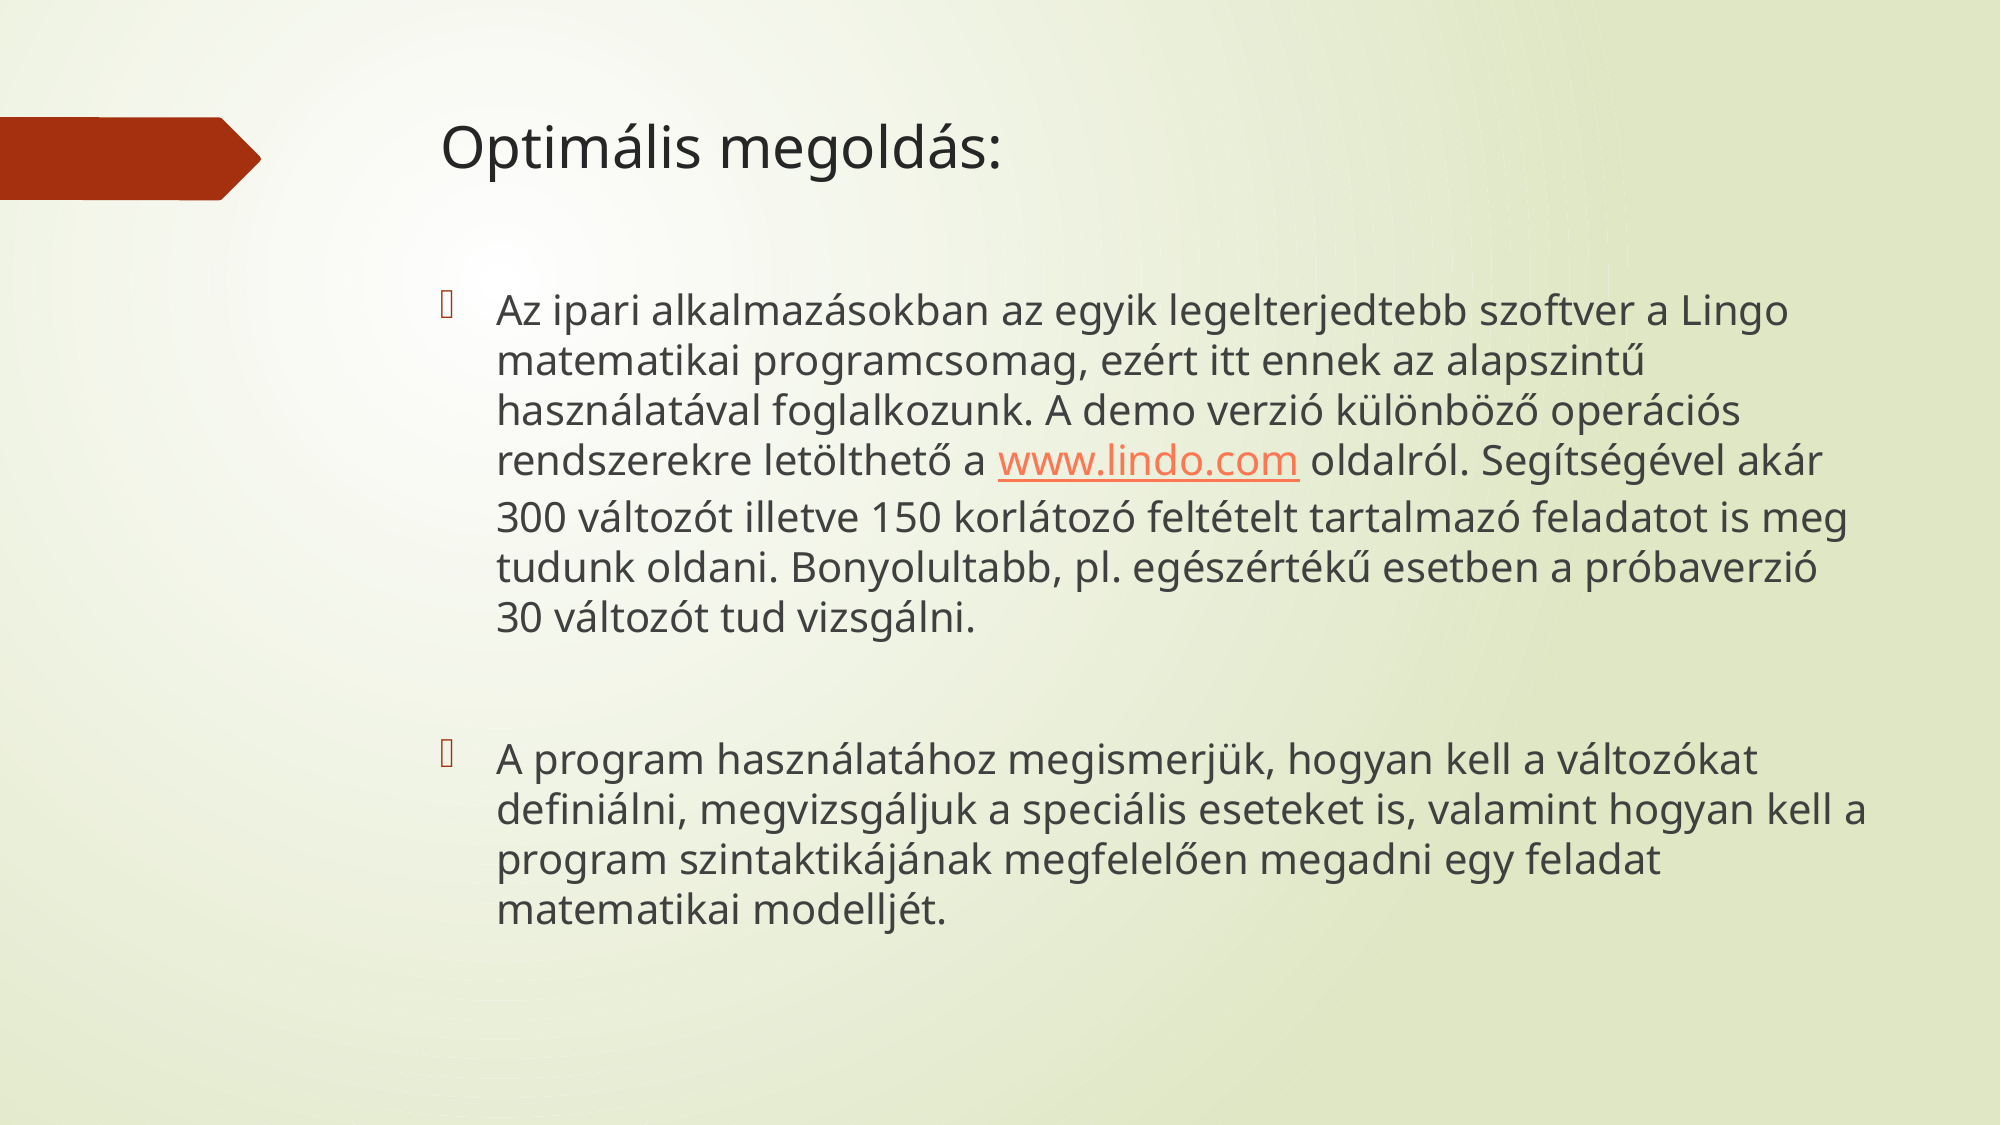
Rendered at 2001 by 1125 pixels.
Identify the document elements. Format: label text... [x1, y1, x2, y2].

title Optimális megoldás: [425, 102, 1888, 276]
list Az ipari alkalmazásokban az egyik legelterjedtebb szoftver a Lingo matematikai programcsomag, ezért itt ennek az alapszintű használatával foglalkozunk. A demo verzió különböző operációs rendszerekre letölthető a www.lindo.com oldalról. Segítségével akár 300 változót illetve 150 korlátozó feltételt tartalmazó feladatot is meg tudunk oldani. Bonyolultabb, pl. egészértékű esetben a próbaverzió 30 változót tud vizsgálni. A program használatához megismerjük, hogyan kell a változókat definiálni, megvizsgáljuk a speciális eseteket is, valamint hogyan kell a program szintaktikájának megfelelően megadni egy feladat matematikai modelljét. [424, 276, 1888, 959]
